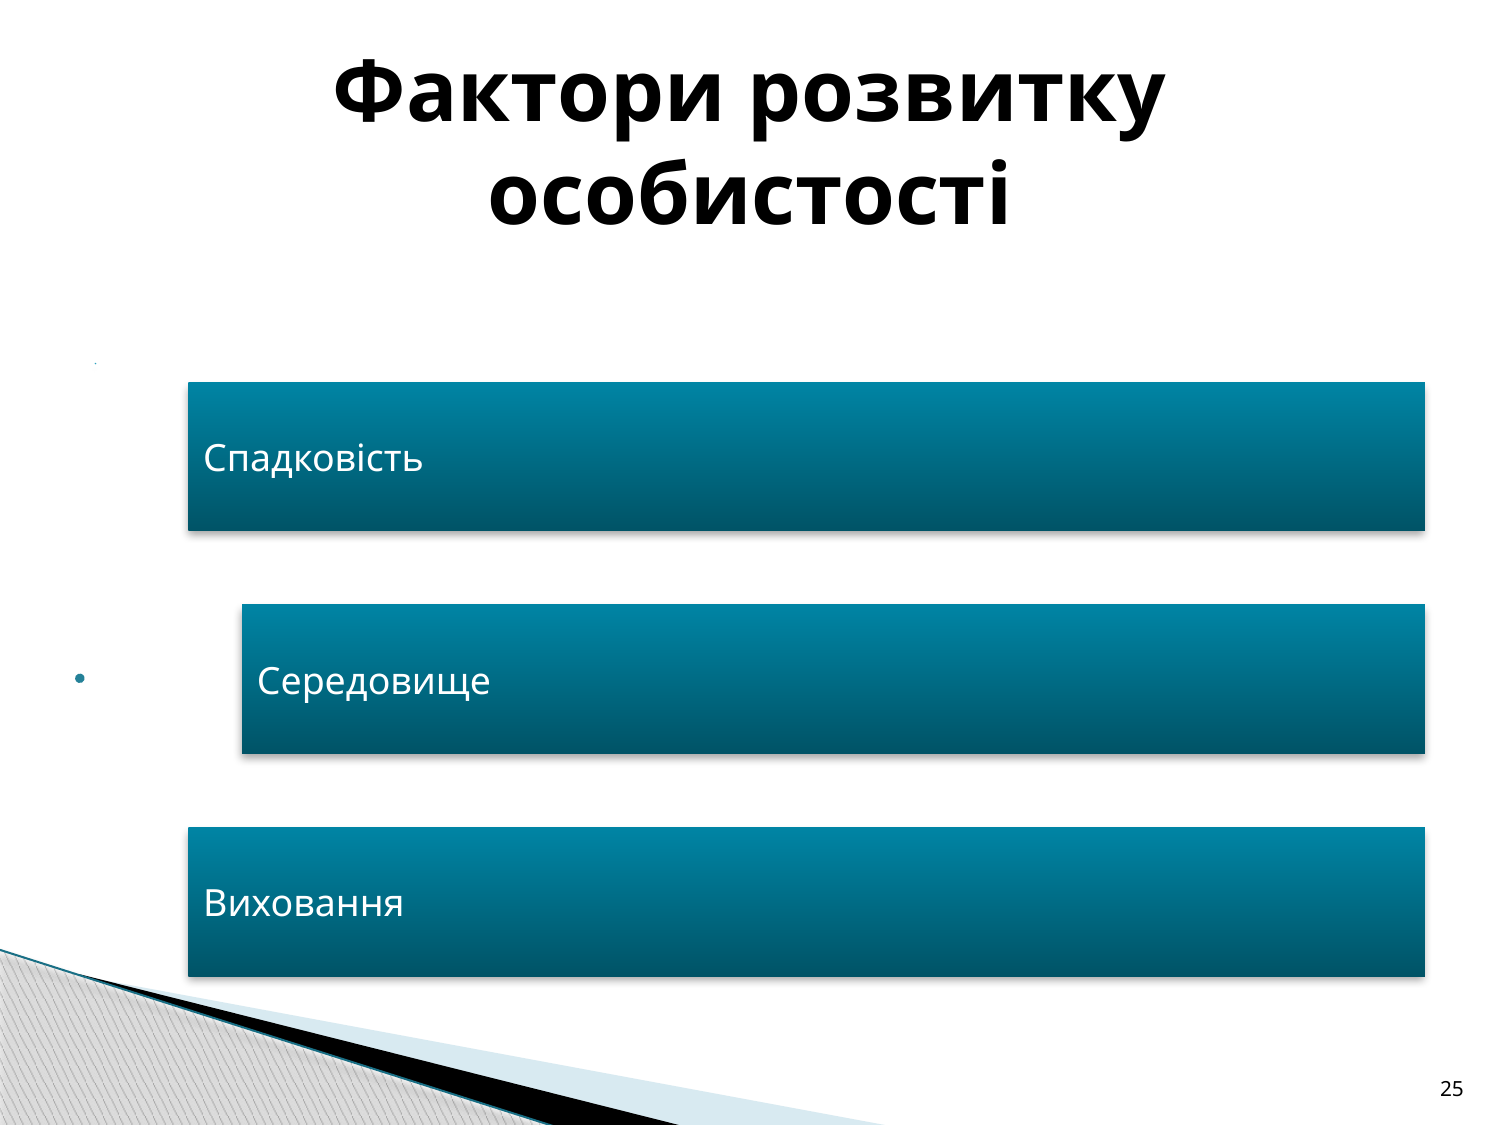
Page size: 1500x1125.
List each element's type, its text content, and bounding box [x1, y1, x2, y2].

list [74, 242, 1426, 986]
title Фактори розвитку особистості [75, 45, 1425, 233]
slide_number 25 [1418, 1051, 1479, 1112]
